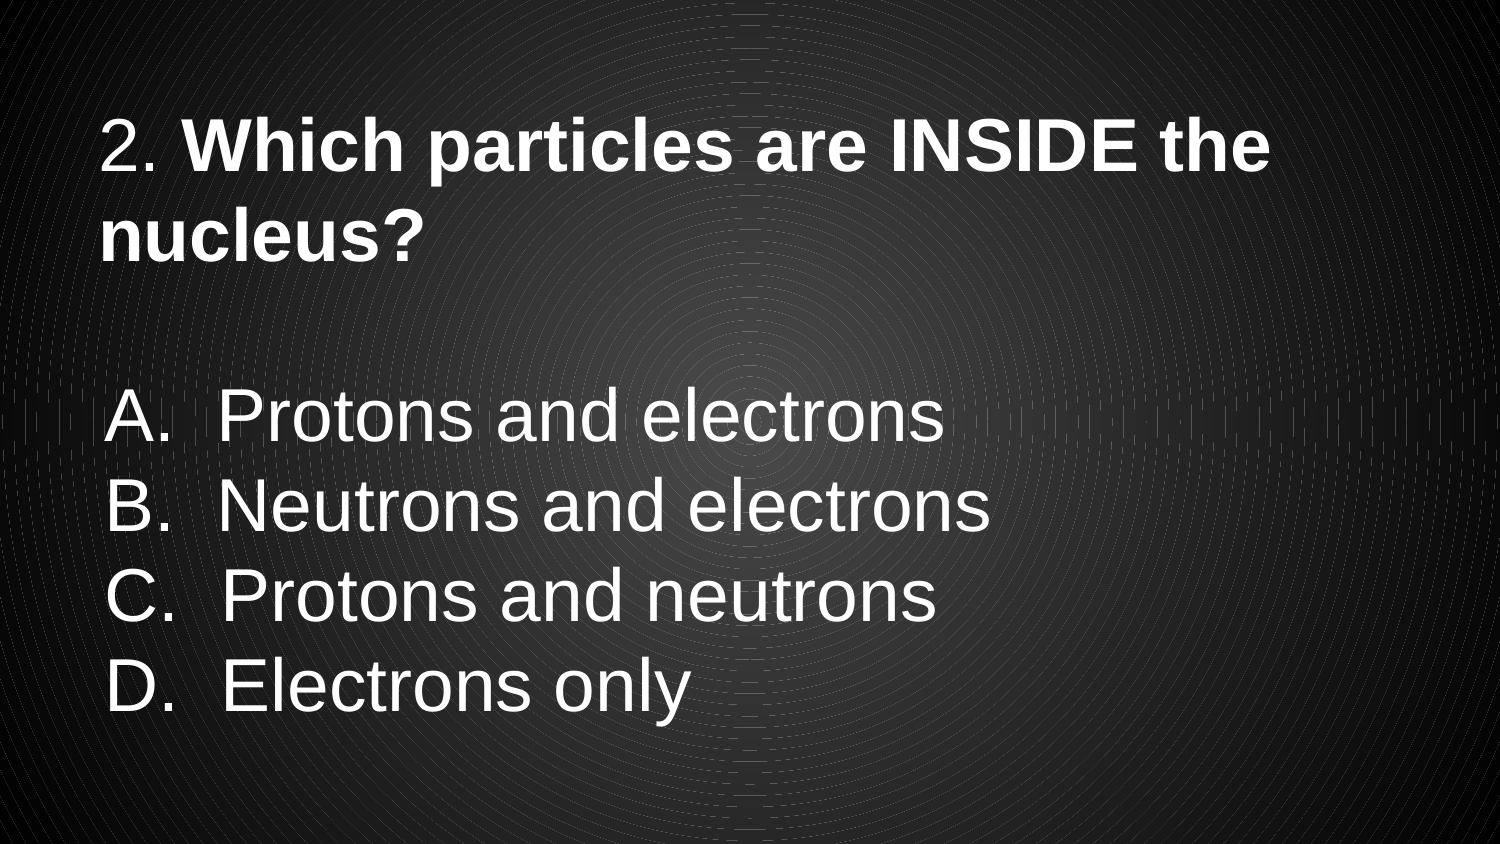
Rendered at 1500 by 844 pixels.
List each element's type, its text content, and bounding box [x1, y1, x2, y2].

list 2. Which particles are INSIDE the nucleus? Protons and electrons Neutrons and electrons Protons and neutrons Electrons only [83, 80, 1438, 783]
